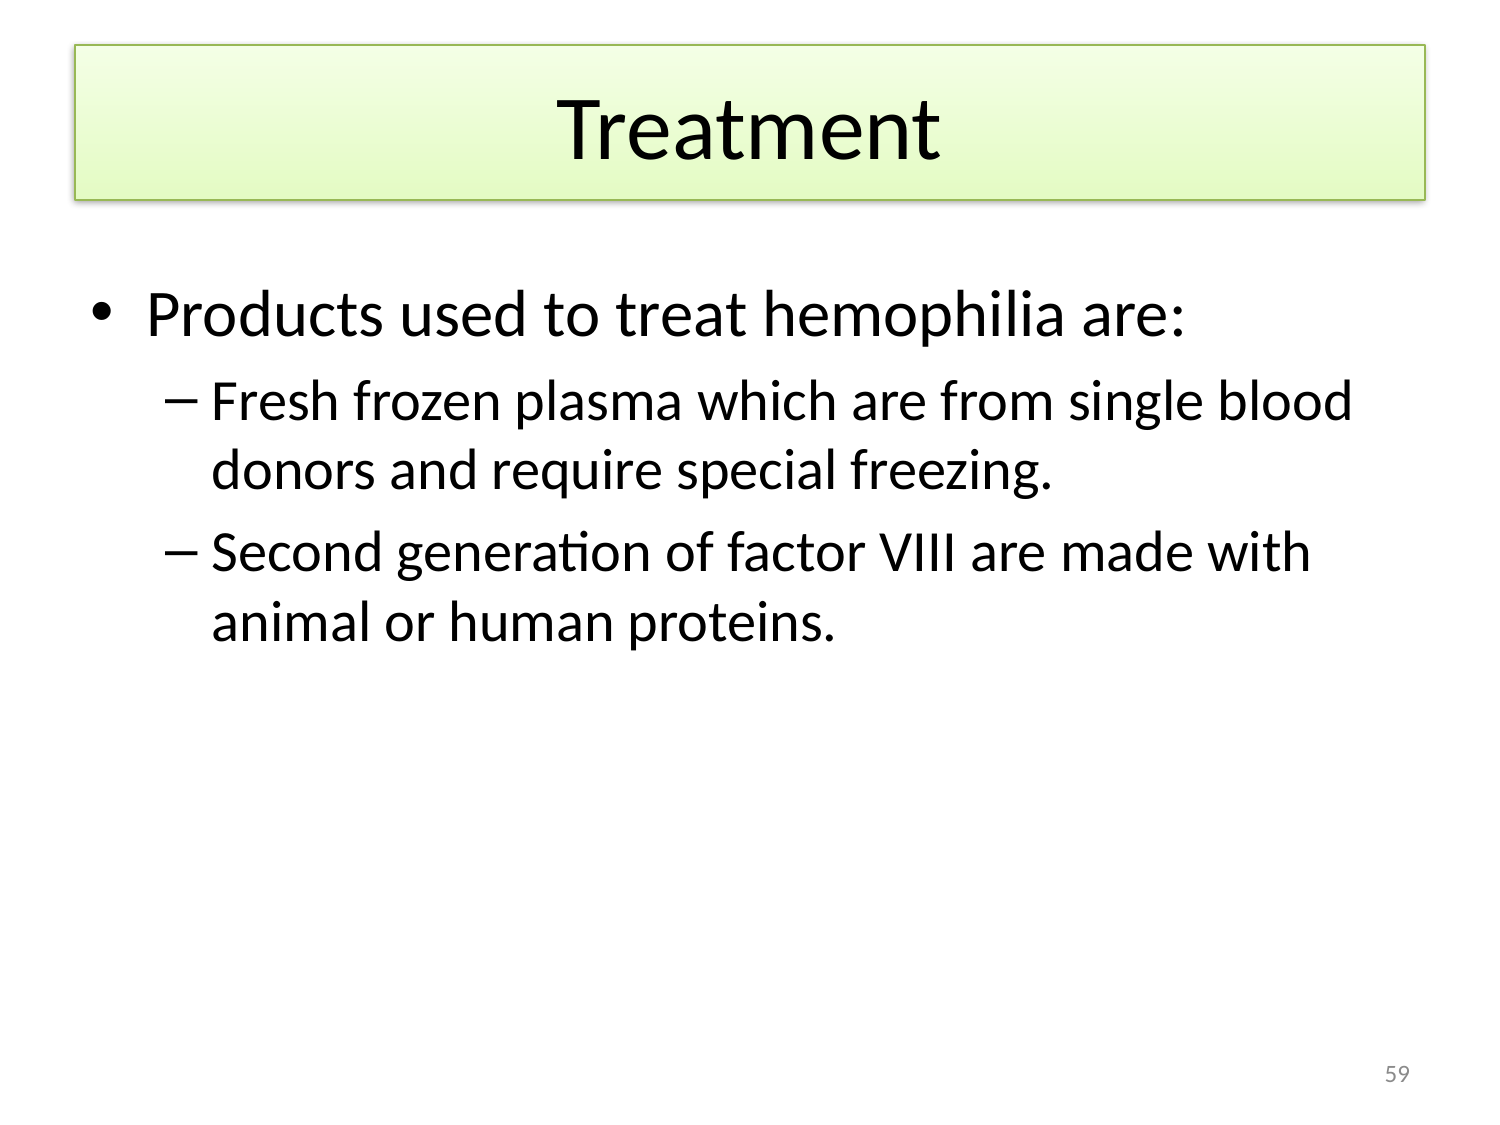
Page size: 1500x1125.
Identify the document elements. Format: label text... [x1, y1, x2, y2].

slide_number 59 [1074, 1042, 1425, 1103]
list Products used to treat hemophilia are: Fresh frozen plasma which are from single blood donors and require special freezing. Second generation of factor VIII are made with animal or human proteins. [75, 262, 1425, 1005]
title Treatment [74, 44, 1426, 201]
